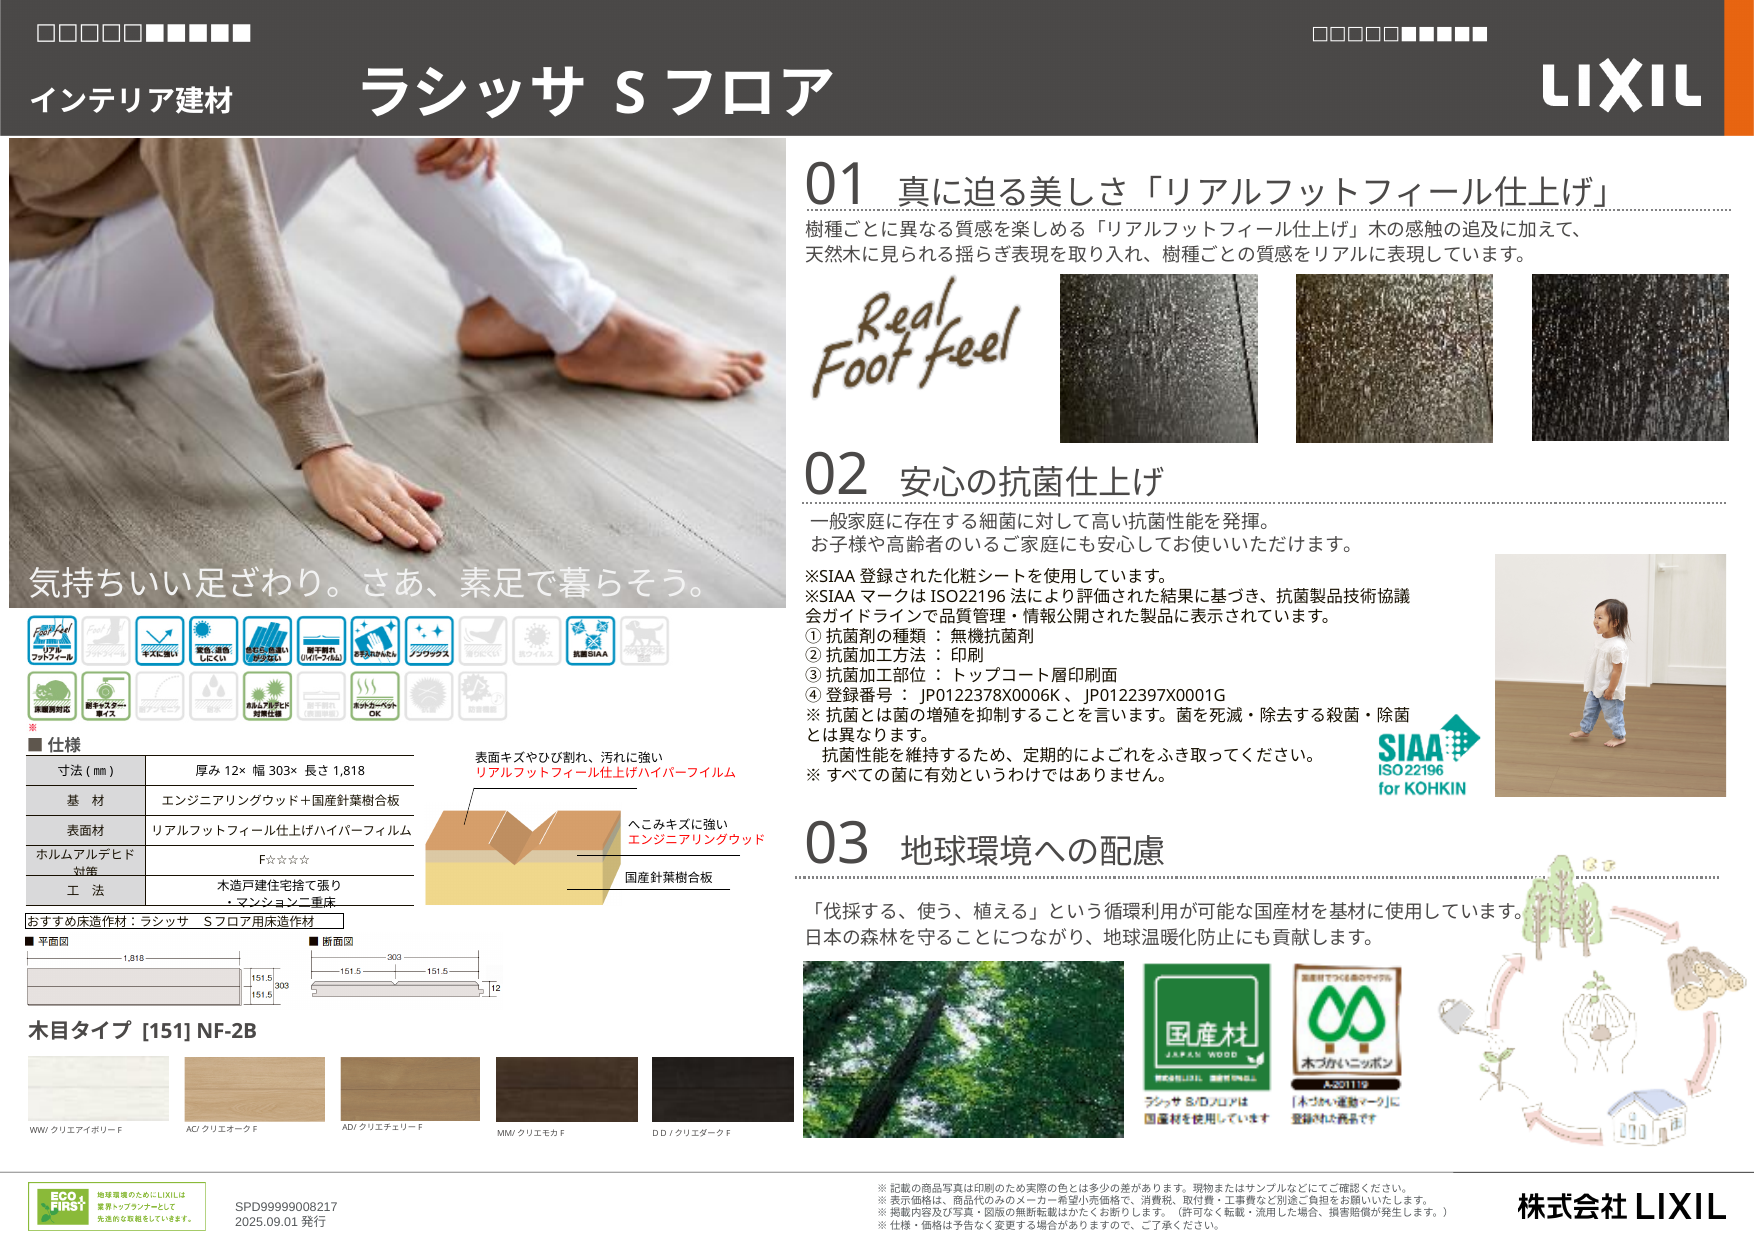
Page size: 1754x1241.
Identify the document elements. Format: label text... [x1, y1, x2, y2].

text_box SPD99999008217 2025.09.01発行 [235, 1199, 442, 1230]
picture [802, 845, 1754, 1155]
text_box ラシッサ Sフロア [355, 54, 836, 126]
picture [9, 137, 787, 609]
table_cell エンジニアリングウッド＋国産針葉樹合板 [146, 786, 414, 815]
picture [1060, 273, 1258, 443]
picture [1296, 273, 1494, 443]
picture [792, 271, 1031, 409]
text_box 「伐採する、使う、植える」という循環利用が可能な国産材を基材に使用しています。 日本の森林を守ることにつながり、地球温暖化防止にも貢献します。 [803, 896, 1420, 949]
text_box インテリア建材 [29, 82, 235, 118]
text_box □□□□□■■■■■ [1310, 21, 1489, 44]
text_box 02 安心の抗菌仕上げ [802, 436, 1646, 502]
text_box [22, 611, 678, 735]
table_cell リアルフットフィール仕上げハイパーフィルム [146, 816, 414, 845]
table_cell 木造戸建住宅捨て張り ・マンション二重床 [146, 876, 414, 905]
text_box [424, 749, 772, 906]
text_box 02 安心の抗菌仕上げ [802, 503, 1646, 507]
picture [1518, 1193, 1726, 1219]
picture [340, 1056, 481, 1122]
text_box ■仕様 [25, 743, 106, 755]
table_header 寸法(㎜) [26, 756, 145, 785]
table_cell 表面材 [26, 816, 145, 845]
picture [1532, 273, 1729, 441]
picture [1494, 553, 1727, 798]
table_cell 工 法 [26, 876, 145, 905]
text_box □□□□□■■■■■ [35, 16, 254, 44]
text_box 一般家庭に存在する細菌に対して高い抗菌性能を発揮。 お子様や高齢者のいるご家庭にも安心してお使いいただけます。 [803, 509, 1343, 555]
text_box おすすめ床造作材：ラシッサ Ｓフロア用床造作材 [25, 913, 344, 929]
text_box ※SIAA登録された化粧シートを使用しています。 ※SIAAマークはISO22196法により評価された結果に基づき、抗菌製品技術協議会ガイドラインで品質管理・情報公開された製品に表示されています。 ①抗菌剤の種類 ： 無機抗菌剤 ②抗菌加工方法 ： 印刷 ③抗菌加工部位 ： トップコート層印刷面 ④登録番号 ： JP0122378X0006K、JP0122397X0001G ※抗菌とは菌の増殖を抑制することを言います。菌を死滅・除去する殺菌・除菌とは異なります。 抗菌性能を維持するため、定期的によごれをふき取ってください。 ※すべての菌に有効というわけではありません。 [805, 565, 1415, 786]
picture [0, 0, 1754, 136]
picture [28, 1182, 206, 1231]
picture [25, 932, 503, 1010]
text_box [28, 1023, 794, 1138]
table_cell ホルムアルデヒド 対策 [26, 846, 145, 875]
table_cell F☆☆☆☆ [146, 846, 414, 875]
text_box 01 真に迫る美しさ「リアルフットフィール仕上げ」 [803, 145, 1665, 216]
table_header 厚み12× 幅303× 長さ1,818 [146, 756, 414, 785]
table_cell 基 材 [26, 786, 145, 815]
text_box 03 地球環境への配慮 [803, 805, 1665, 876]
text_box 樹種ごとに異なる質感を楽しめる「リアルフットフィール仕上げ」木の感触の追及に加えて、 天然木に見られる揺らぎ表現を取り入れ、樹種ごとの質感をリアルに表現しています。 [804, 213, 1731, 266]
picture [184, 1056, 326, 1122]
picture [1366, 703, 1486, 802]
